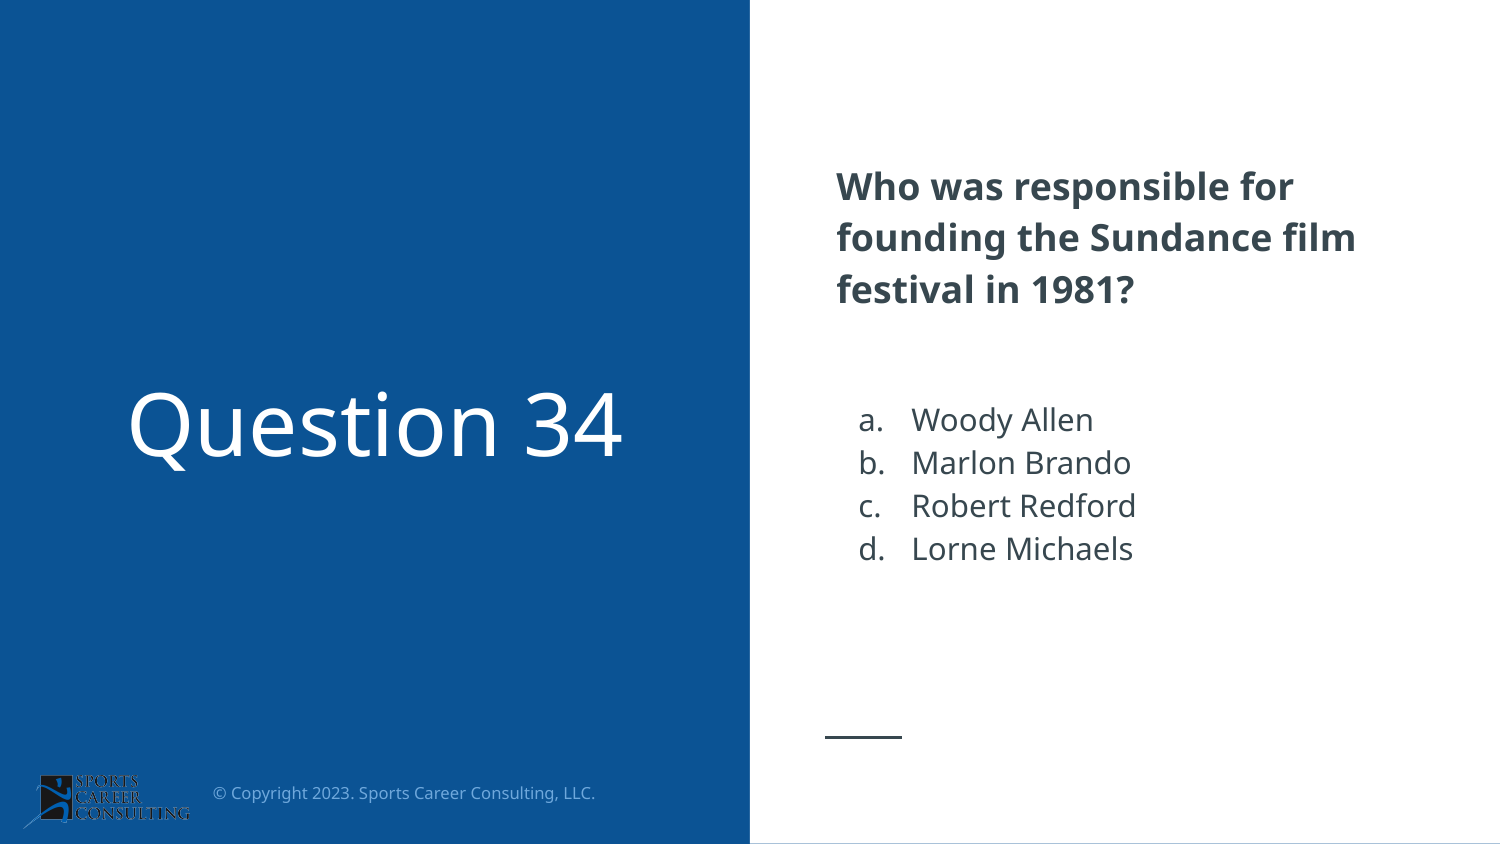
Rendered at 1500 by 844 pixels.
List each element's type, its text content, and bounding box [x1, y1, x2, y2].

text_box © Copyright 2023. Sports Career Consulting, LLC. [197, 767, 750, 838]
picture [22, 774, 190, 829]
title Question 34 [43, 298, 708, 546]
list Who was responsible for founding the Sundance film festival in 1981? Woody Allen Marlon Brando Robert Redford Lorne Michaels [821, 118, 1486, 725]
